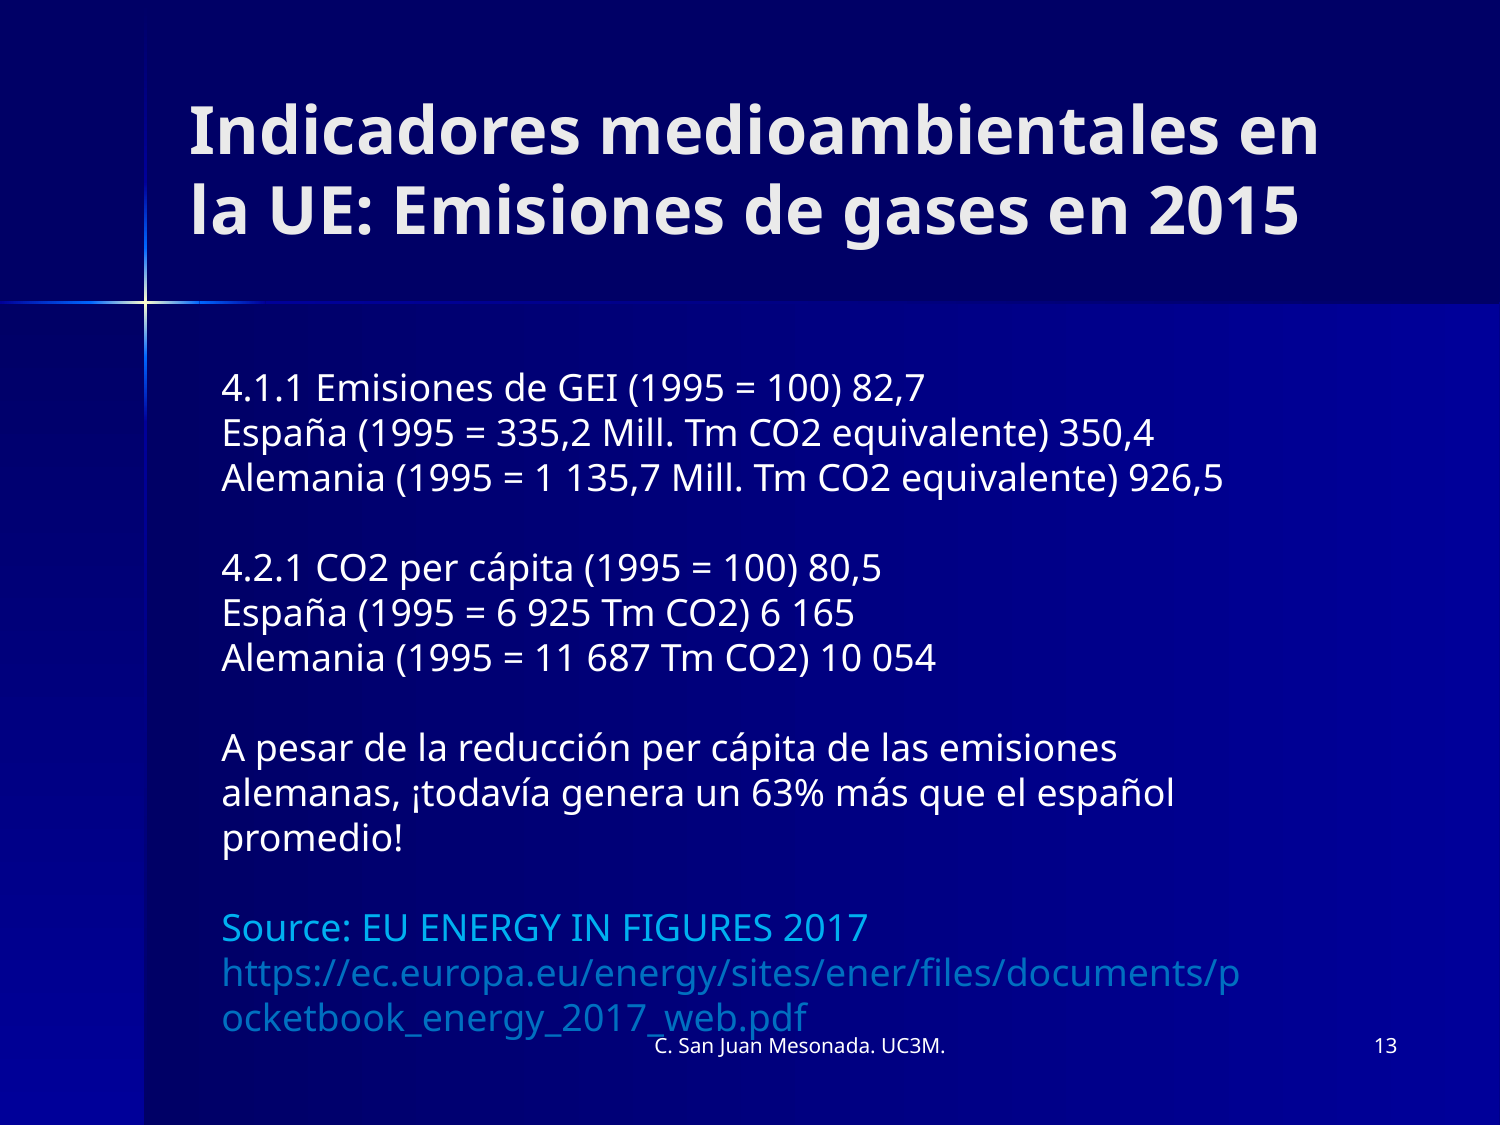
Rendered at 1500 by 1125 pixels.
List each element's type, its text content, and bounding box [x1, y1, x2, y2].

slide_number 13 [1270, 1025, 1413, 1100]
footer C. San Juan Mesonada. UC3M. [562, 1025, 1038, 1100]
text_box 4.1.1 Emisiones de GEI (1995 = 100) 82,7 España (1995 = 335,2 Mill. Tm CO2 equivalente) 350,4 Alemania (1995 = 1 135,7 Mill. Tm CO2 equivalente) 926,5 4.2.1 CO2 per cápita (1995 = 100) 80,5 España (1995 = 6 925 Tm CO2) 6 165 Alemania (1995 = 11 687 Tm CO2) 10 054 A pesar de la reducción per cápita de las emisiones alemanas, ¡todavía genera un 63% más que el español promedio! Source: EU ENERGY IN FIGURES 2017 https://ec.europa.eu/energy/sites/ener/files/documents/pocketbook_energy_2017_web.pdf [206, 356, 1270, 1125]
title Indicadores medioambientales en la UE: Emisiones de gases en 2015 [174, 50, 1413, 285]
